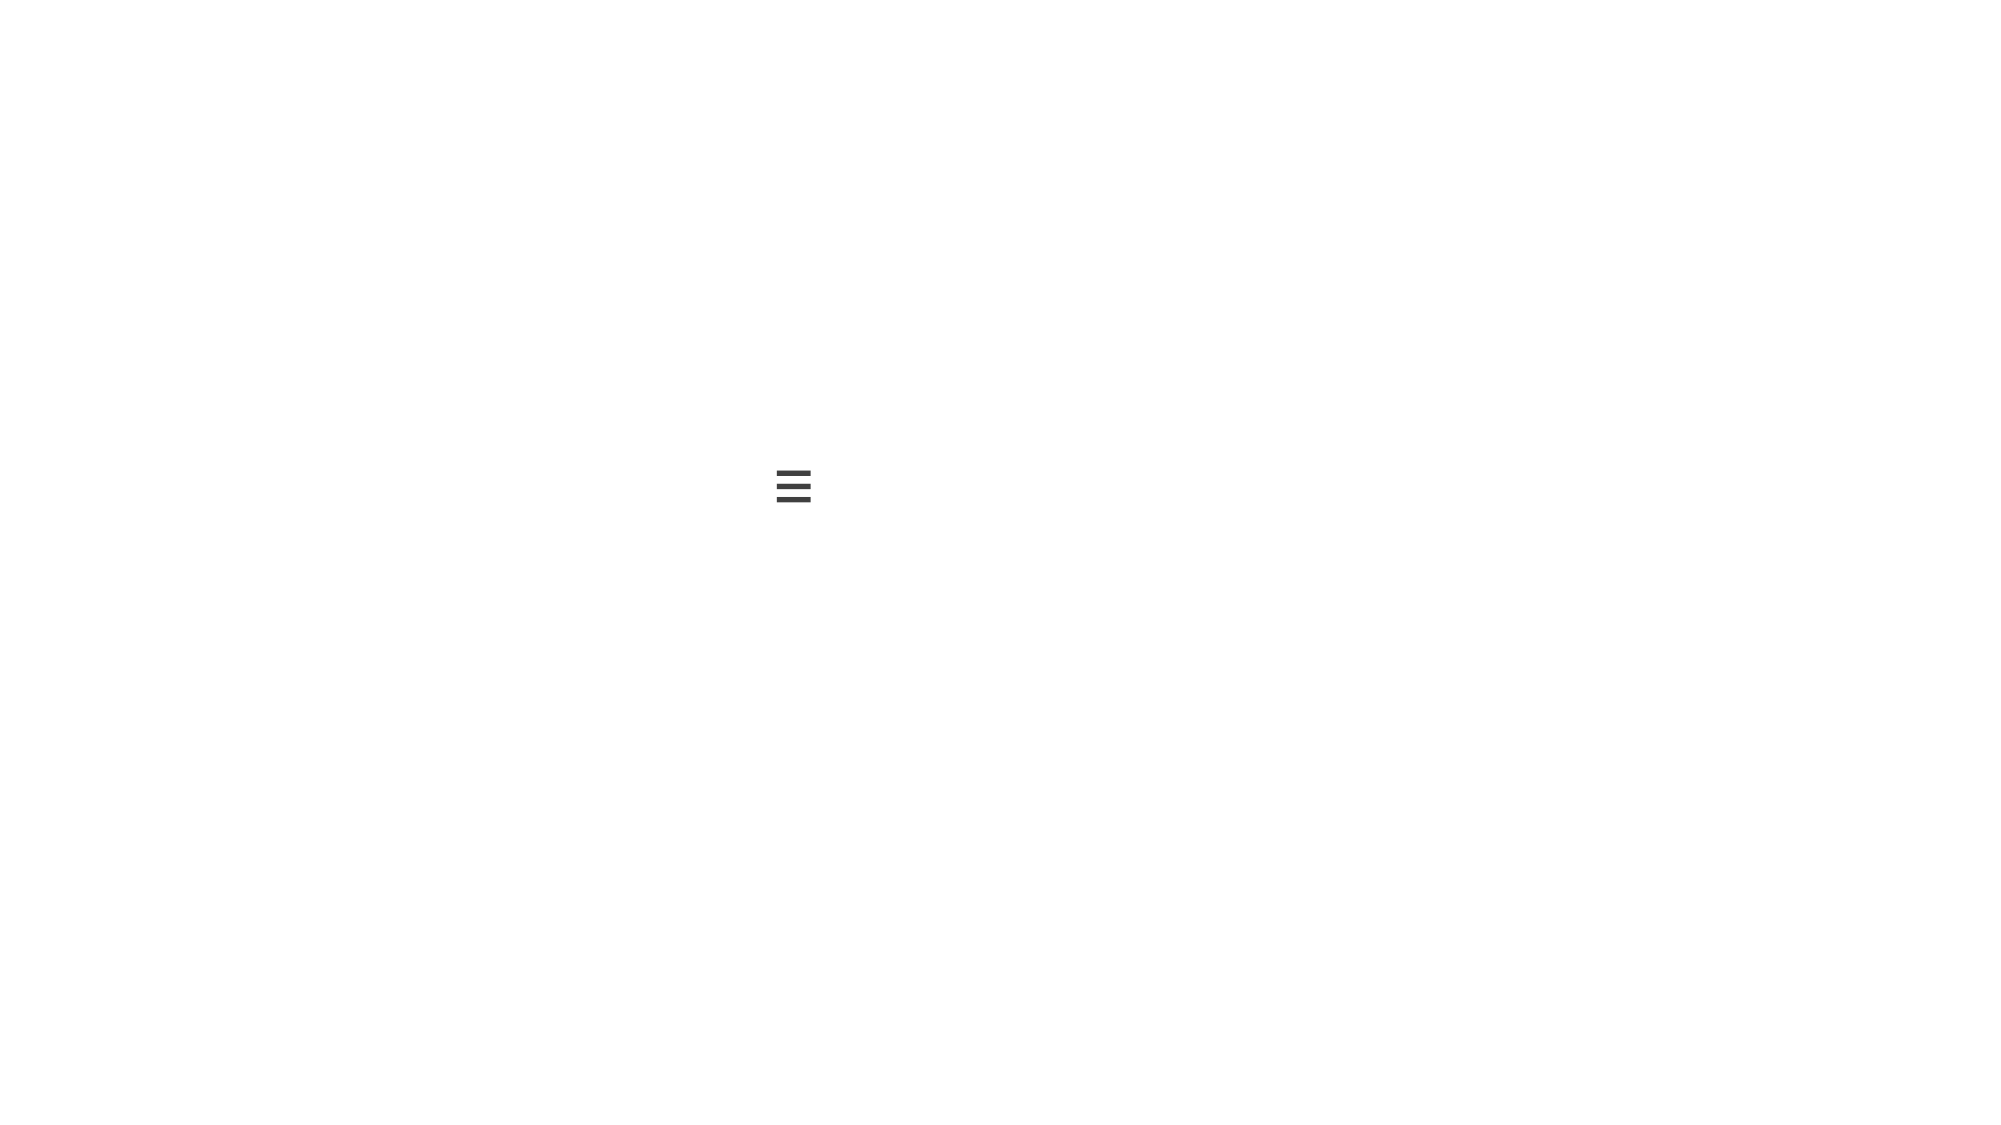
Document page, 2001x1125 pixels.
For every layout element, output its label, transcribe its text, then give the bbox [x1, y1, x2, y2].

text_box ≡ [758, 423, 830, 538]
